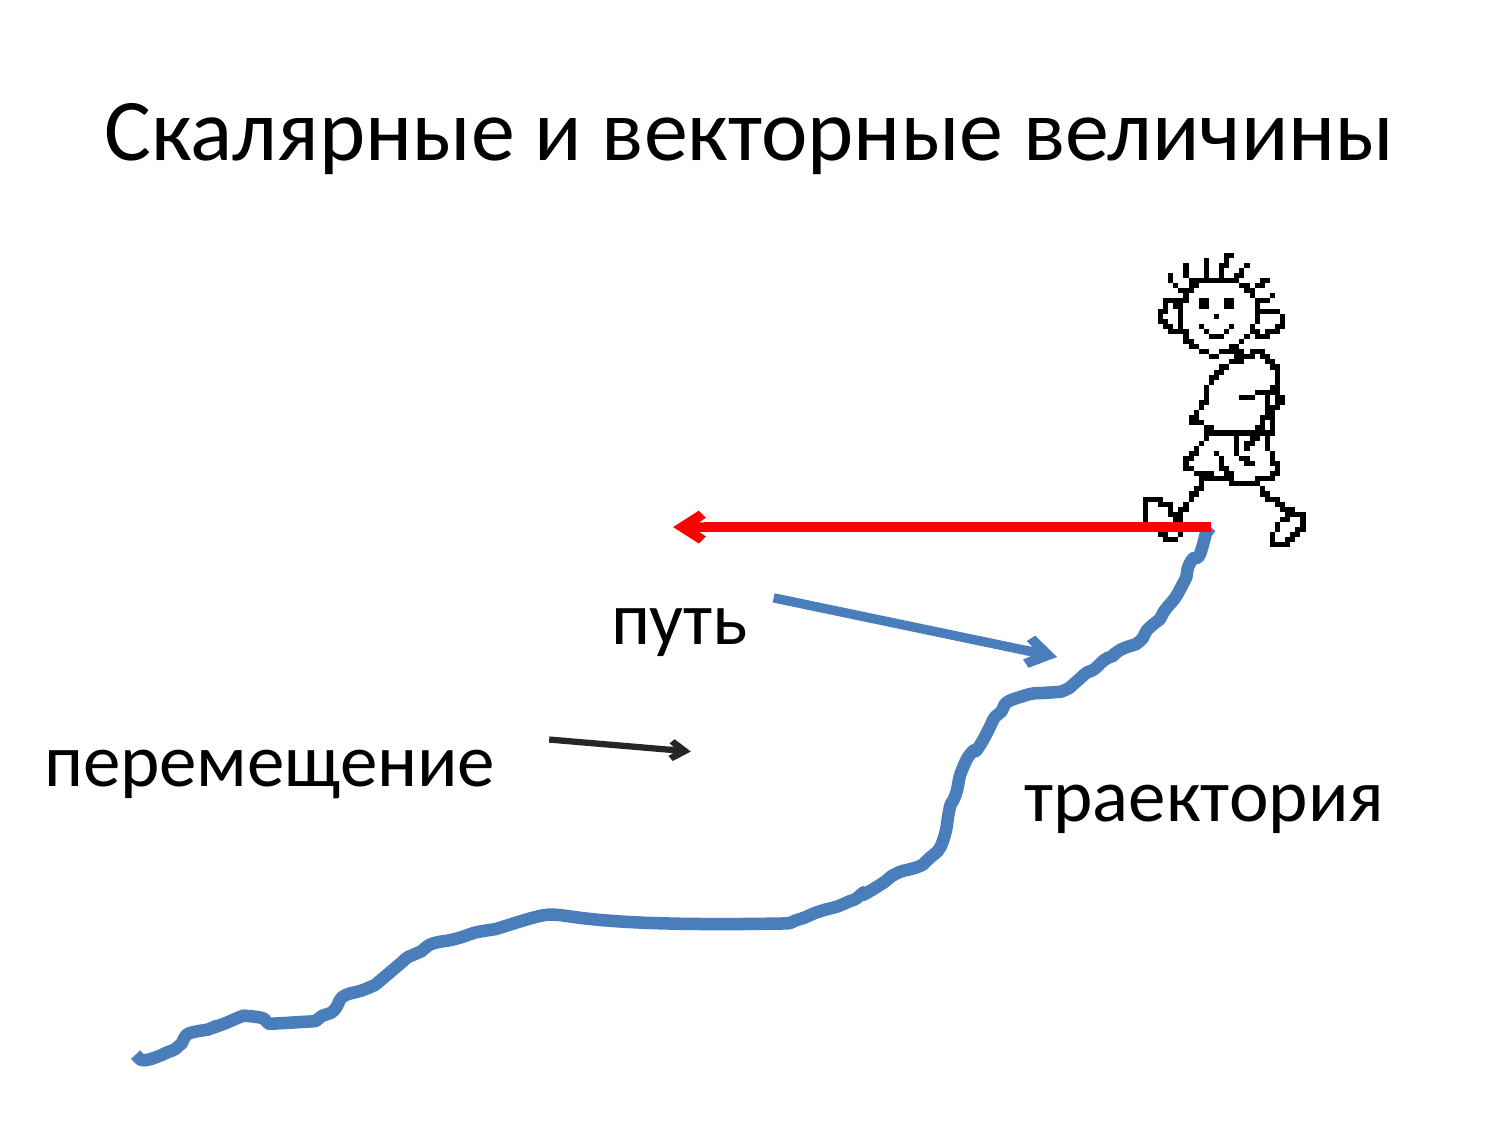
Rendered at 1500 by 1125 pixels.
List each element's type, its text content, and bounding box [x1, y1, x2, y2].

picture [1127, 243, 1306, 558]
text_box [548, 739, 692, 752]
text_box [135, 526, 1211, 1055]
text_box перемещение [29, 704, 130, 809]
text_box траектория [1216, 739, 1471, 845]
title Скалярные и векторные величины [74, 44, 1426, 233]
